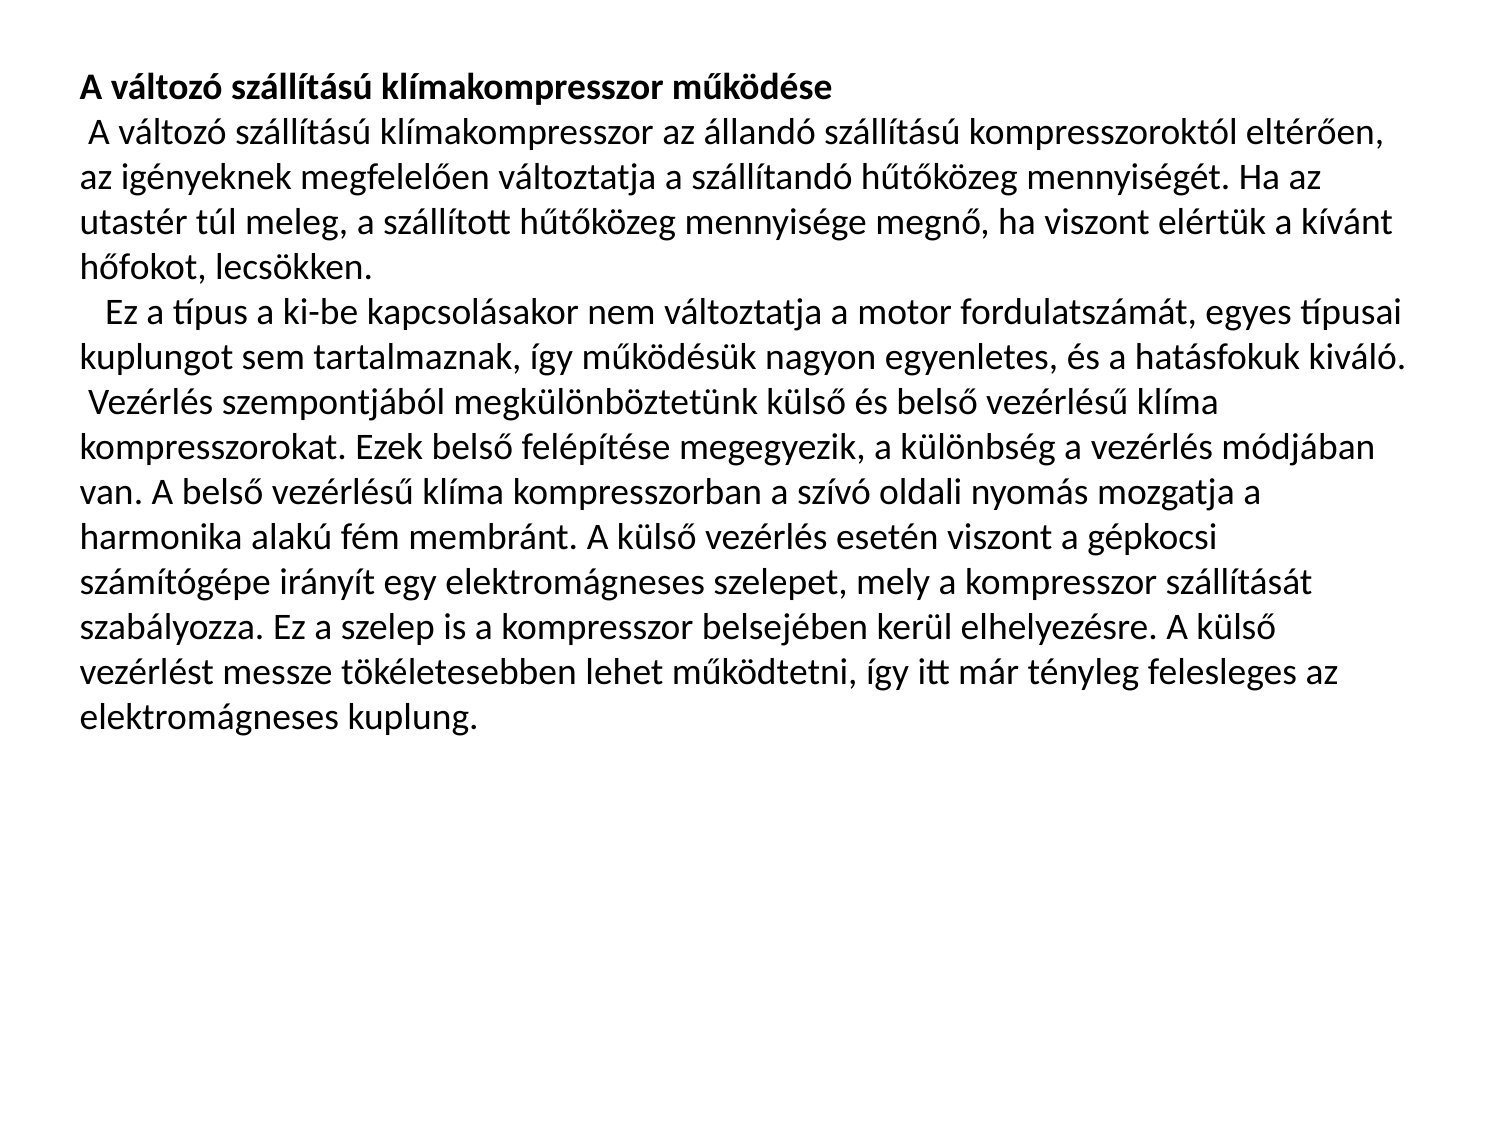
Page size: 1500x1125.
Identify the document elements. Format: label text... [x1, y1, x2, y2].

text_box A változó szállítású klímakompresszor működése A változó szállítású klímakompresszor az állandó szállítású kompresszoroktól eltérően, az igényeknek megfelelően változtatja a szállítandó hűtőközeg mennyiségét. Ha az utastér túl meleg, a szállított hűtőközeg mennyisége megnő, ha viszont elértük a kívánt hőfokot, lecsökken. Ez a típus a ki-be kapcsolásakor nem változtatja a motor fordulatszámát, egyes típusai kuplungot sem tartalmaznak, így működésük nagyon egyenletes, és a hatásfokuk kiváló. Vezérlés szempontjából megkülönböztetünk külső és belső vezérlésű klíma kompresszorokat. Ezek belső felépítése megegyezik, a különbség a vezérlés módjában van. A belső vezérlésű klíma kompresszorban a szívó oldali nyomás mozgatja a harmonika alakú fém membránt. A külső vezérlés esetén viszont a gépkocsi számítógépe irányít egy elektromágneses szelepet, mely a kompresszor szállítását szabályozza. Ez a szelep is a kompresszor belsejében kerül elhelyezésre. A külső vezérlést messze tökéletesebben lehet működtetni, így itt már tényleg felesleges az elektromágneses kuplung. [64, 54, 1424, 745]
